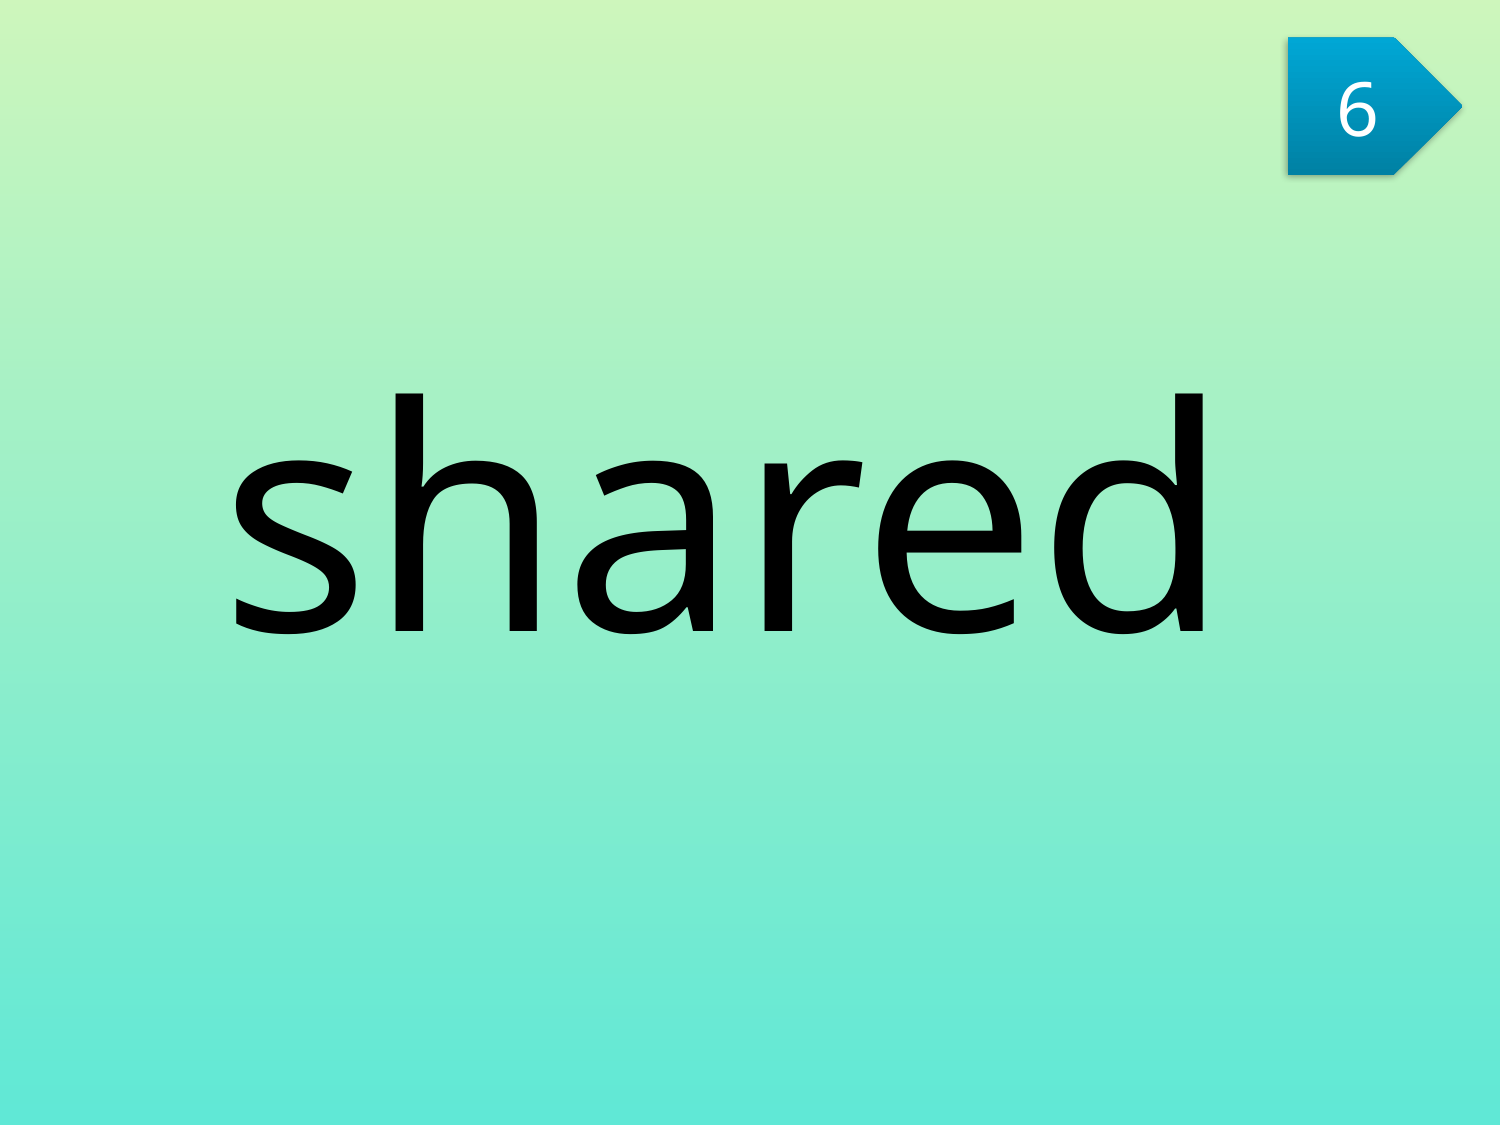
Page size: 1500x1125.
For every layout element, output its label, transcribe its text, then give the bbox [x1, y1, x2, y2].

title shared [50, 412, 1400, 600]
text_box 6 [1287, 37, 1463, 175]
